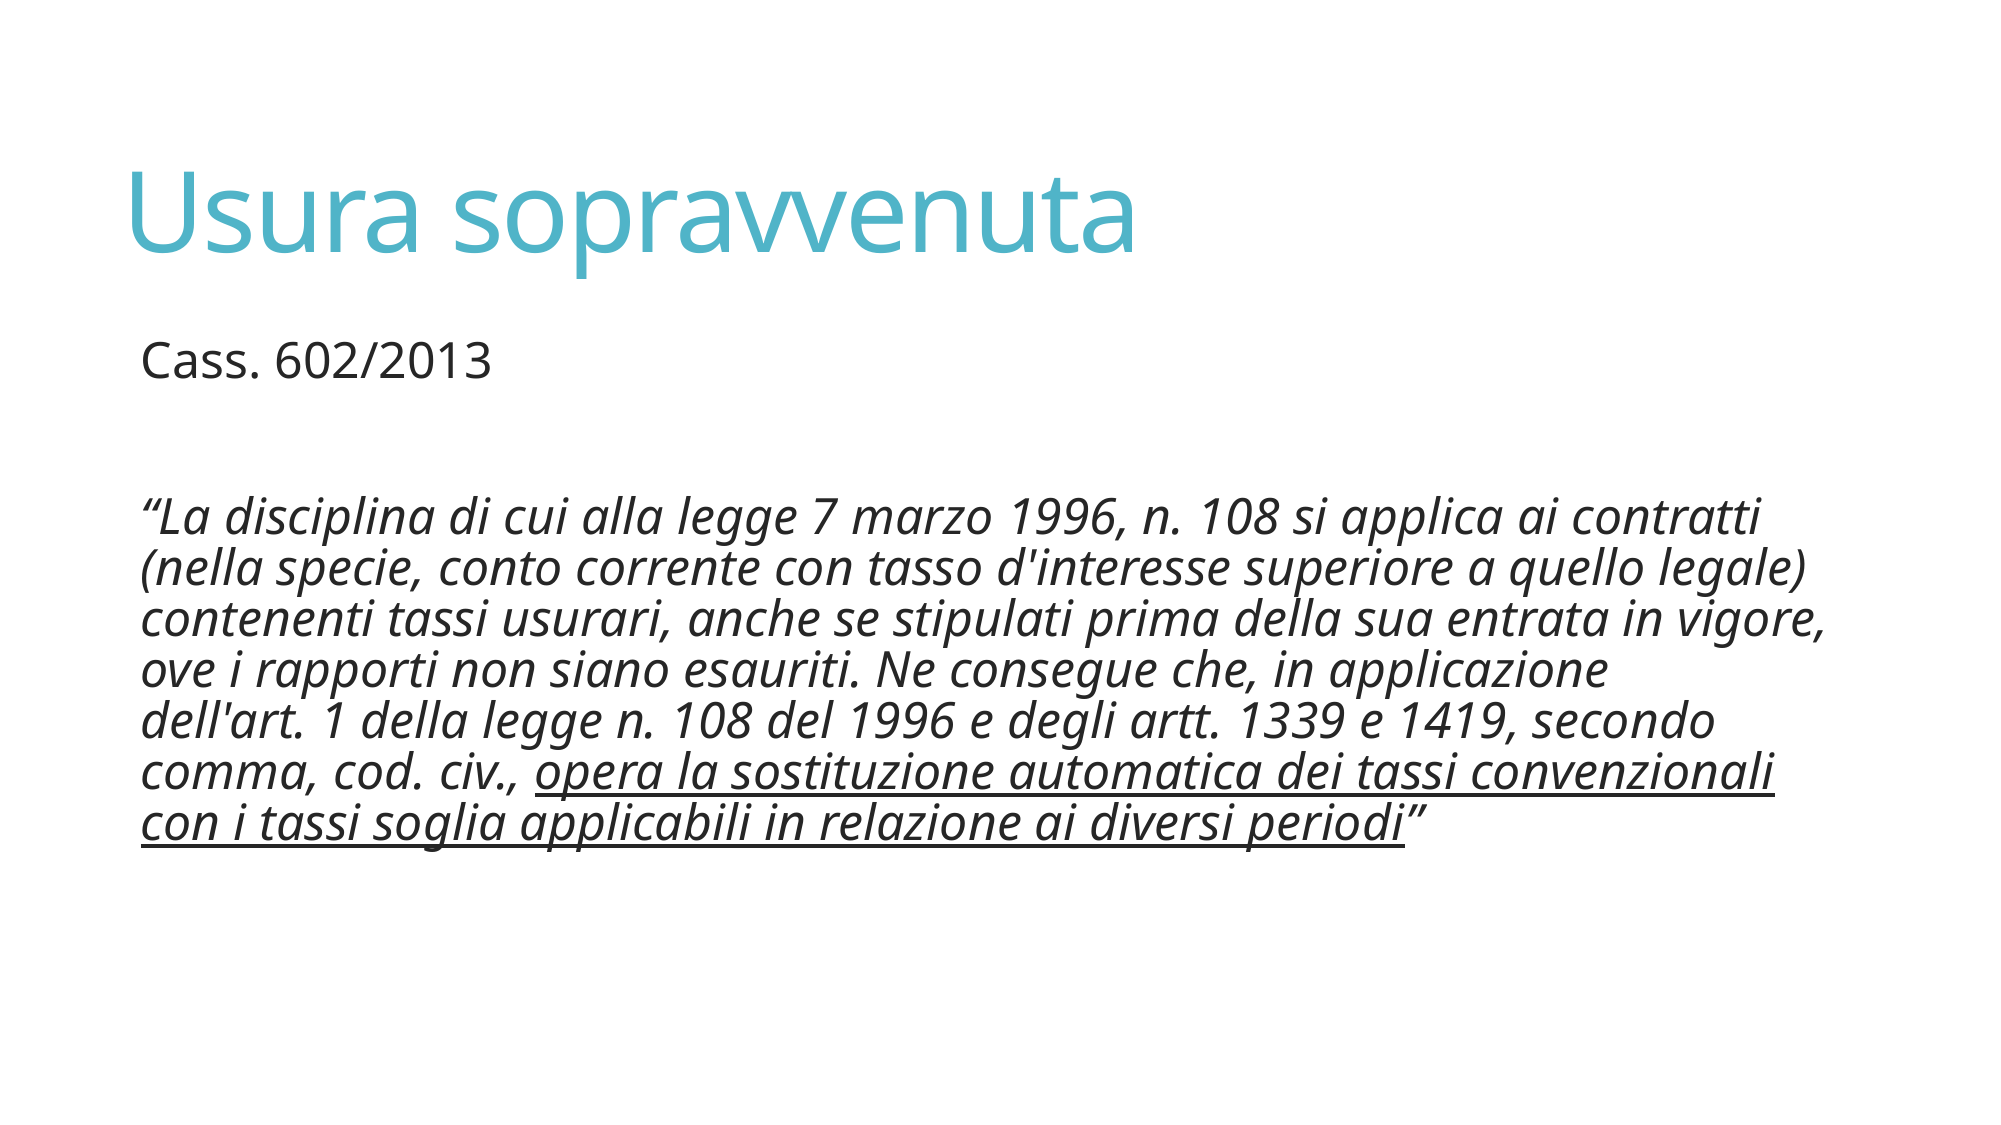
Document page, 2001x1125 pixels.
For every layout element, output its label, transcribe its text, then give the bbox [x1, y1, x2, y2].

title Usura sopravvenuta [107, 82, 1875, 354]
list Cass. 602/2013 “La disciplina di cui alla legge 7 marzo 1996, n. 108 si applica ai contratti (nella specie, conto corrente con tasso d'interesse superiore a quello legale) contenenti tassi usurari, anche se stipulati prima della sua entrata in vigore, ove i rapporti non siano esauriti. Ne consegue che, in applicazione dell'art. 1 della legge n. 108 del 1996 e degli artt. 1339 e 1419, secondo comma, cod. civ., opera la sostituzione automatica dei tassi convenzionali con i tassi soglia applicabili in relazione ai diversi periodi” [110, 329, 1876, 949]
